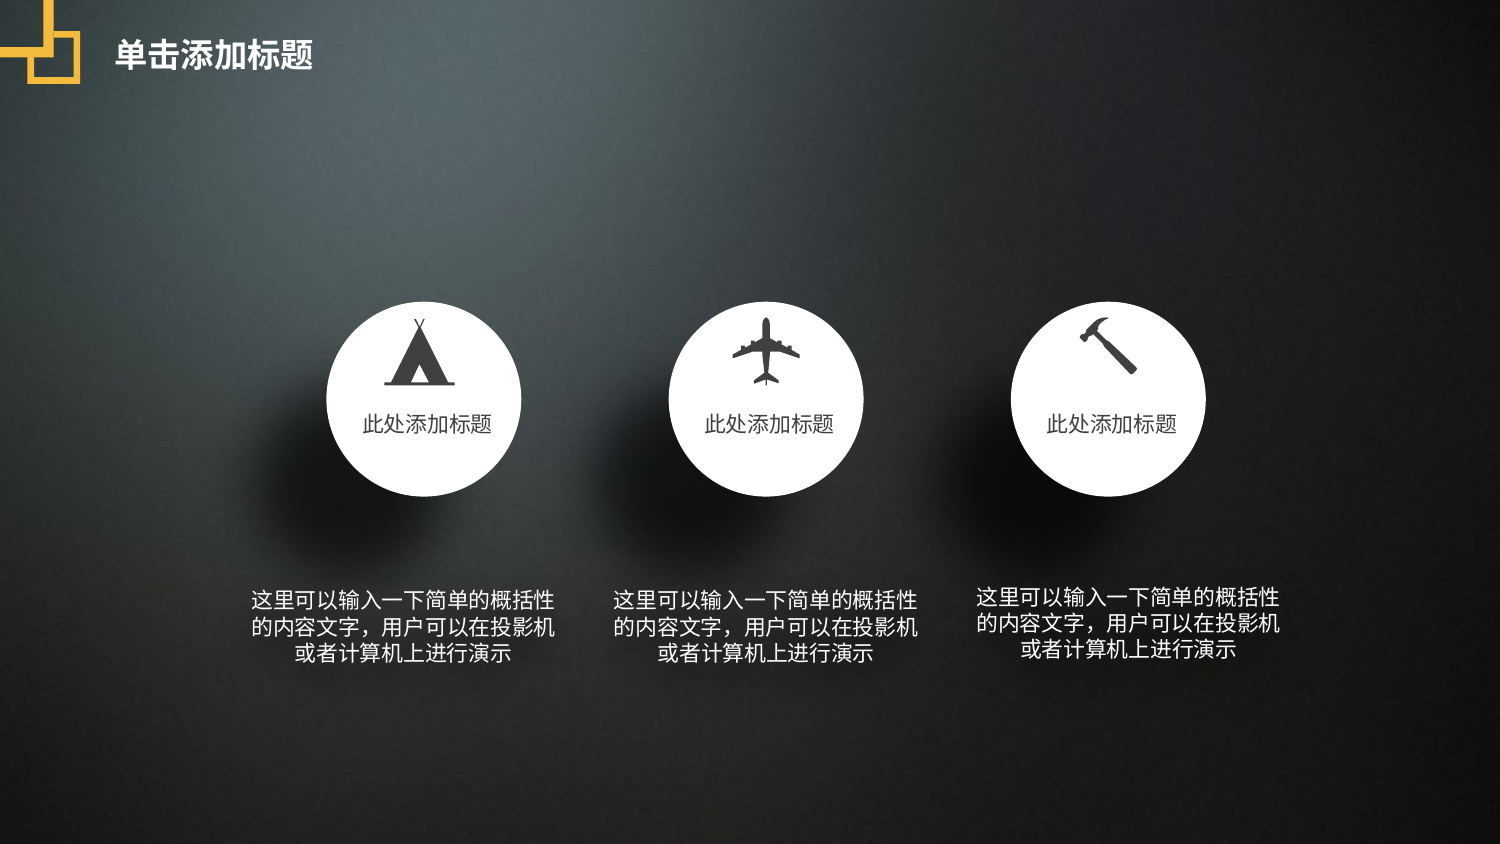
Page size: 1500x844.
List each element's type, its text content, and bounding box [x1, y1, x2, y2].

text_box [0, 1, 82, 82]
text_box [326, 301, 522, 497]
text_box 这里可以输入一下简单的概括性的内容文字，用户可以在投影机或者计算机上进行演示 [234, 579, 573, 673]
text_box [1010, 301, 1206, 497]
text_box 这里可以输入一下简单的概括性的内容文字，用户可以在投影机或者计算机上进行演示 [597, 579, 935, 673]
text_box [668, 301, 864, 497]
picture [0, 0, 1500, 844]
text_box 单击添加标题 [99, 26, 358, 82]
text_box 这里可以输入一下简单的概括性的内容文字，用户可以在投影机或者计算机上进行演示 [959, 576, 1298, 670]
